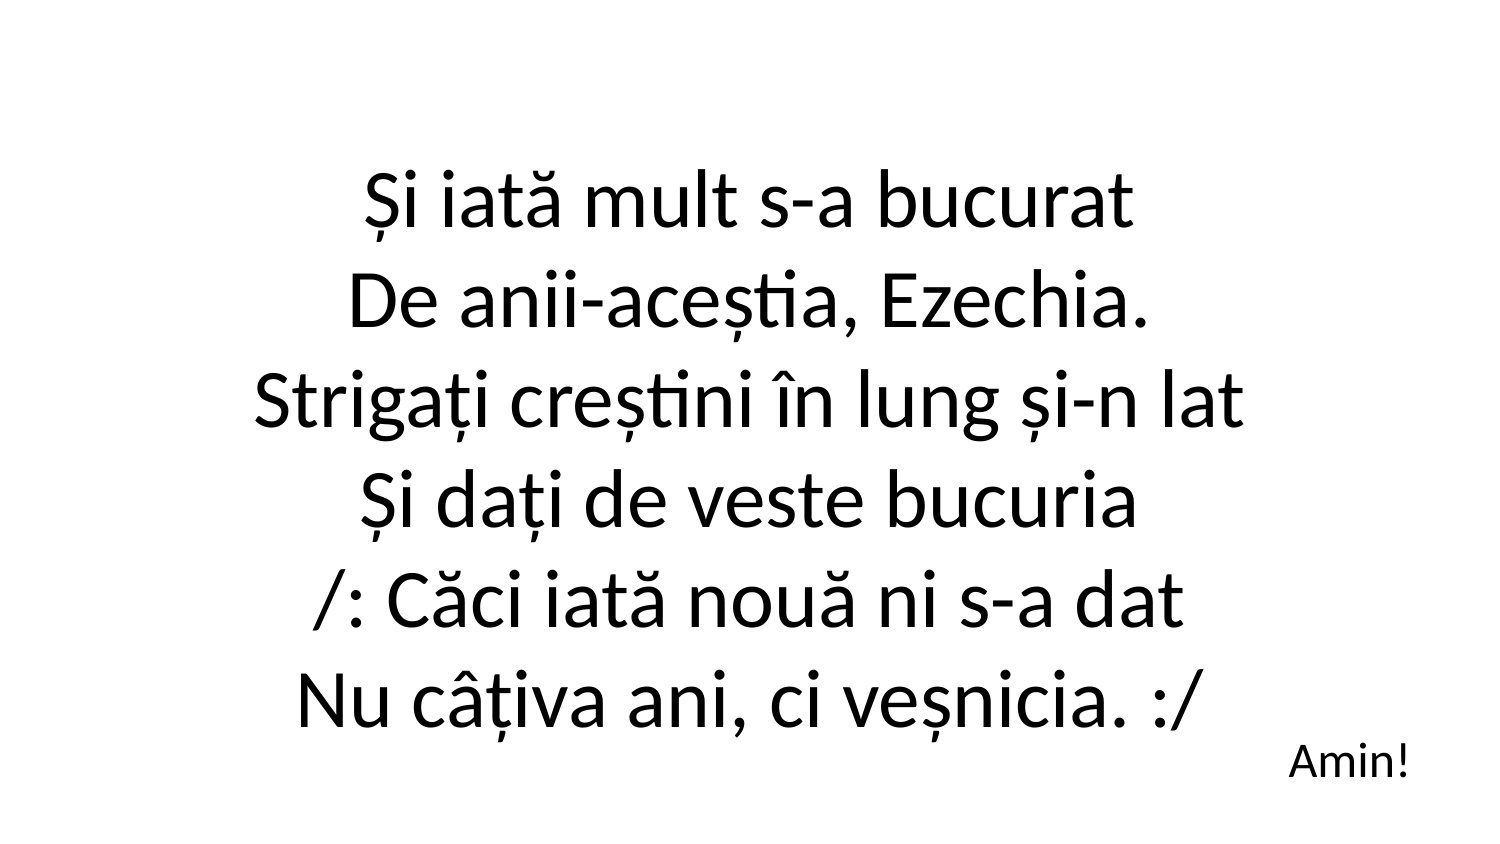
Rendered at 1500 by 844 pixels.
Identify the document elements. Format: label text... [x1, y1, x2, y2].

text_box Amin! [1273, 674, 1427, 795]
text_box Și iată mult s-a bucurat De anii-aceștia, Ezechia. Strigați creștini în lung și-n lat Și dați de veste bucuria /: Căci iată nouă ni s-a dat Nu câțiva ani, ci veșnicia. :/ [238, 92, 1262, 752]
